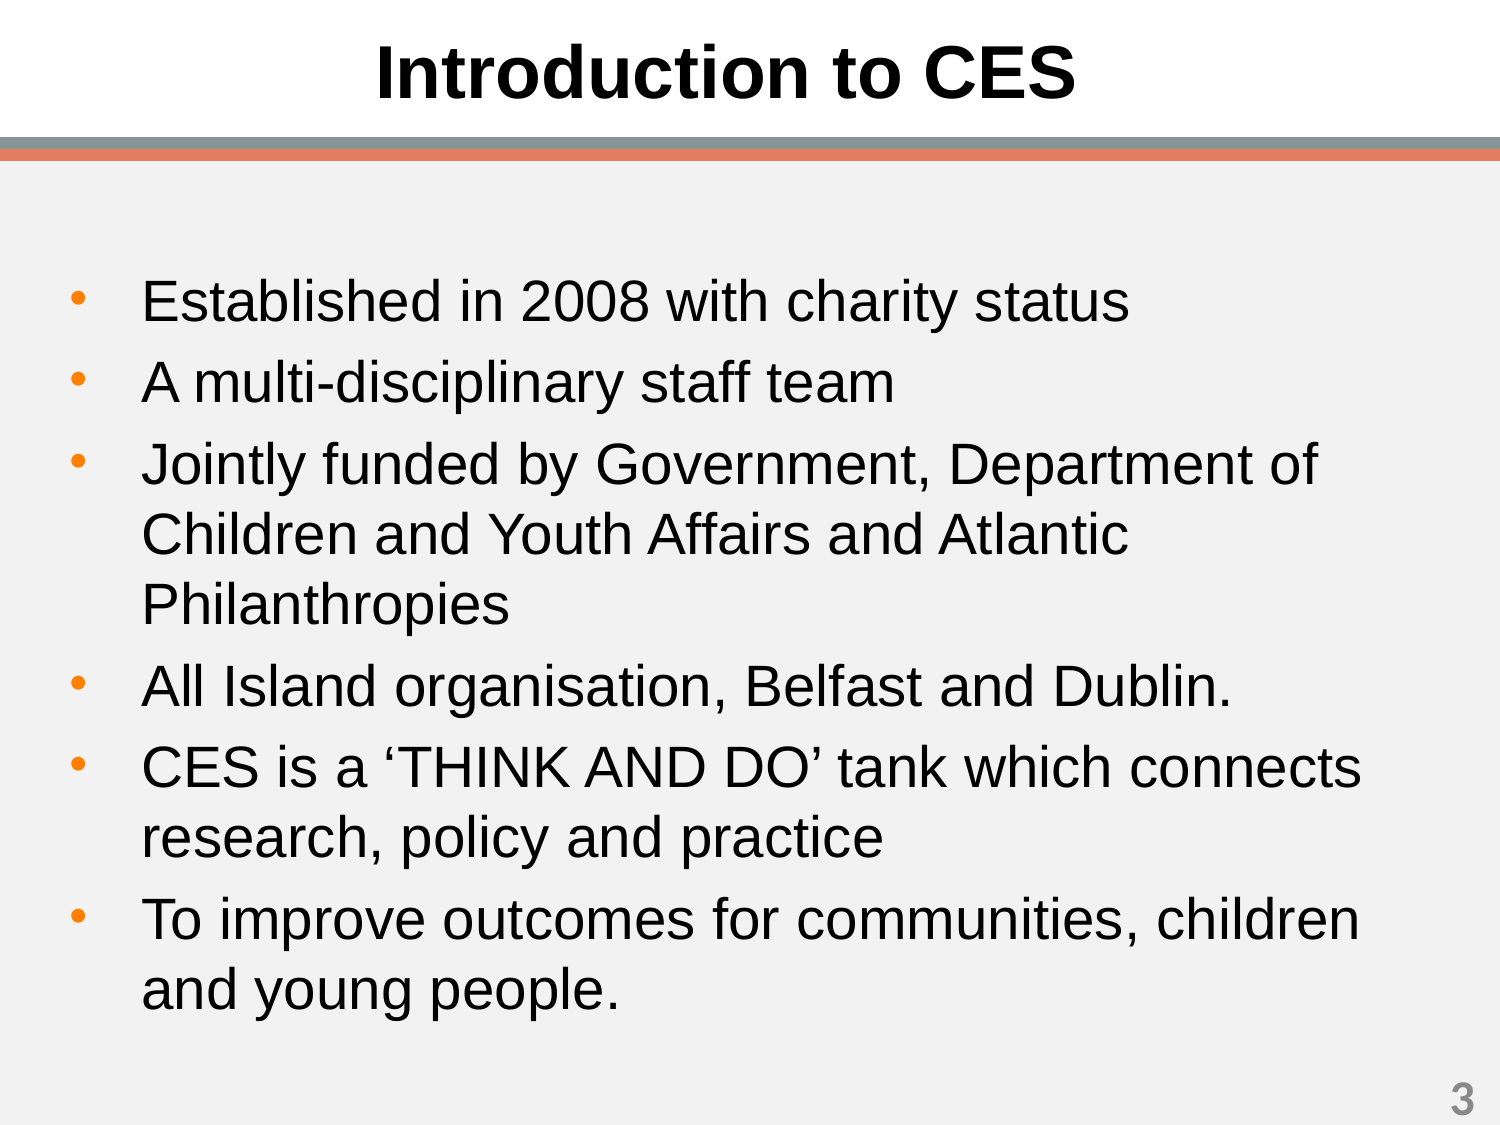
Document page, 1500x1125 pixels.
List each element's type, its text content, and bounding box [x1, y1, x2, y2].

slide_number 2 [1139, 1065, 1490, 1125]
title Introduction to CES [89, 7, 1365, 130]
subtitle Established in 2008 with charity status A multi-disciplinary staff team Jointly funded by Government, Department of Children and Youth Affairs and Atlantic Philanthropies All Island organisation, Belfast and Dublin. CES is a ‘THINK AND DO’ tank which connects research, policy and practice To improve outcomes for communities, children and young people. [53, 255, 1471, 1125]
